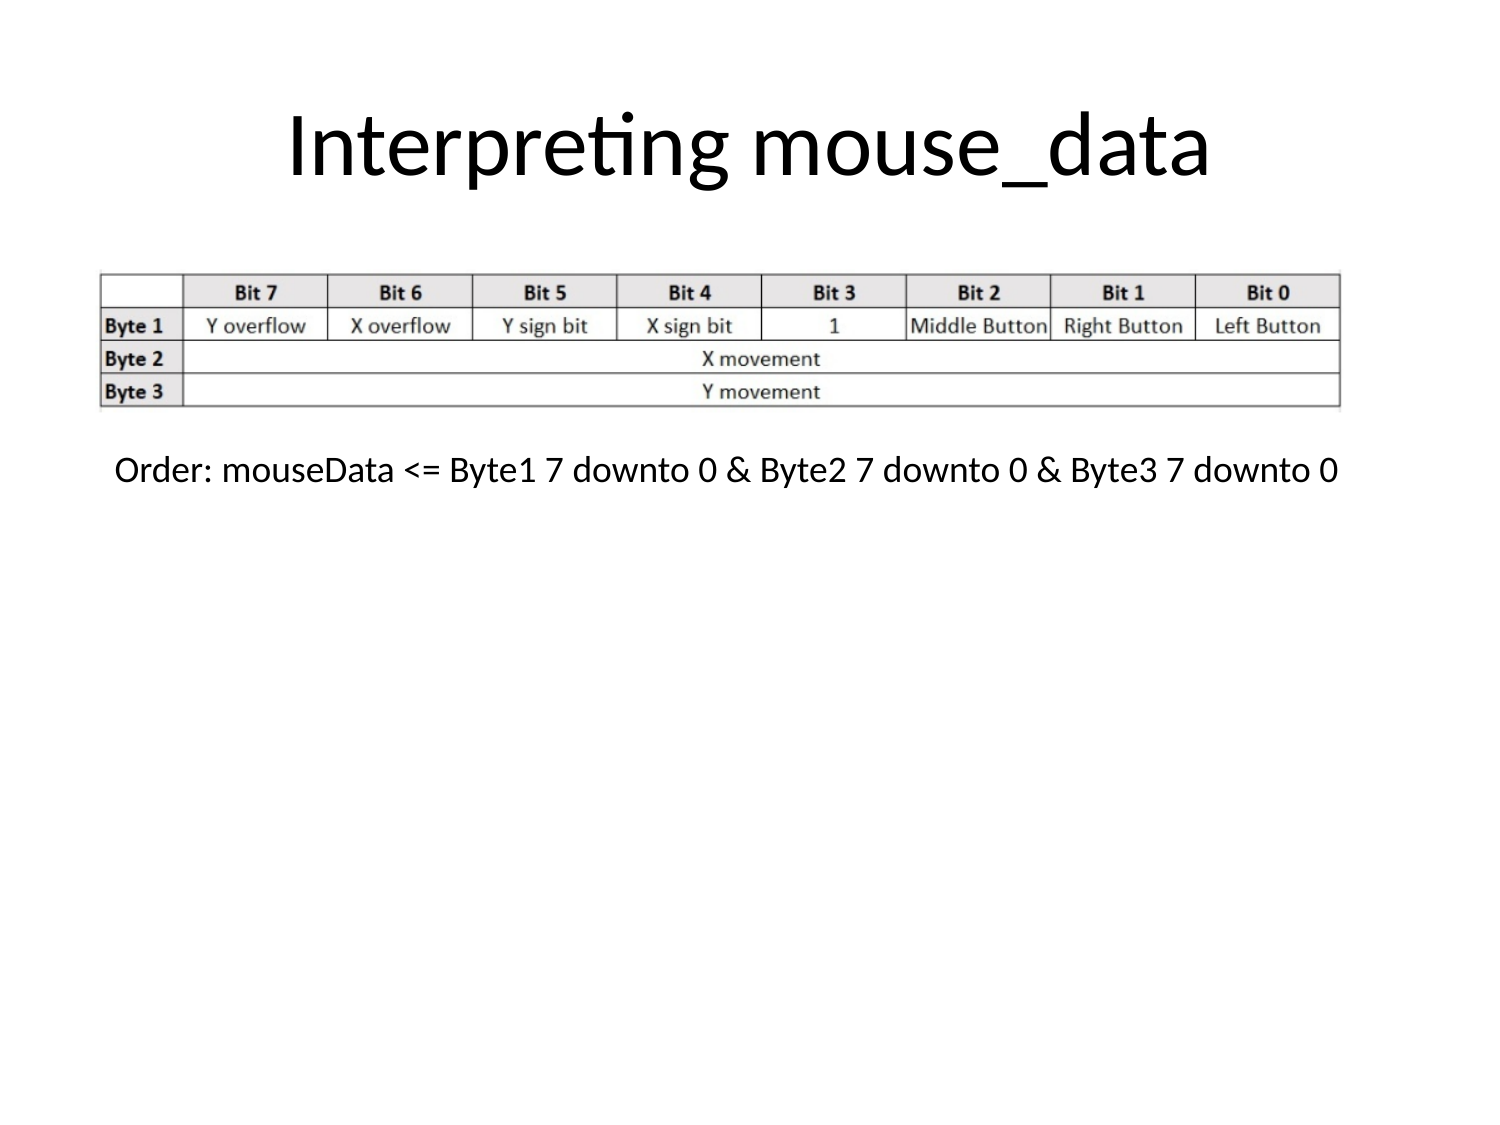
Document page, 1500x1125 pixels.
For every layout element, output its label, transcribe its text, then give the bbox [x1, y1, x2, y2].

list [87, 262, 1356, 416]
text_box Order: mouseData <= Byte1 7 downto 0 & Byte2 7 downto 0 & Byte3 7 downto 0 [99, 437, 1388, 498]
title Interpreting mouse_data [75, 45, 1425, 233]
